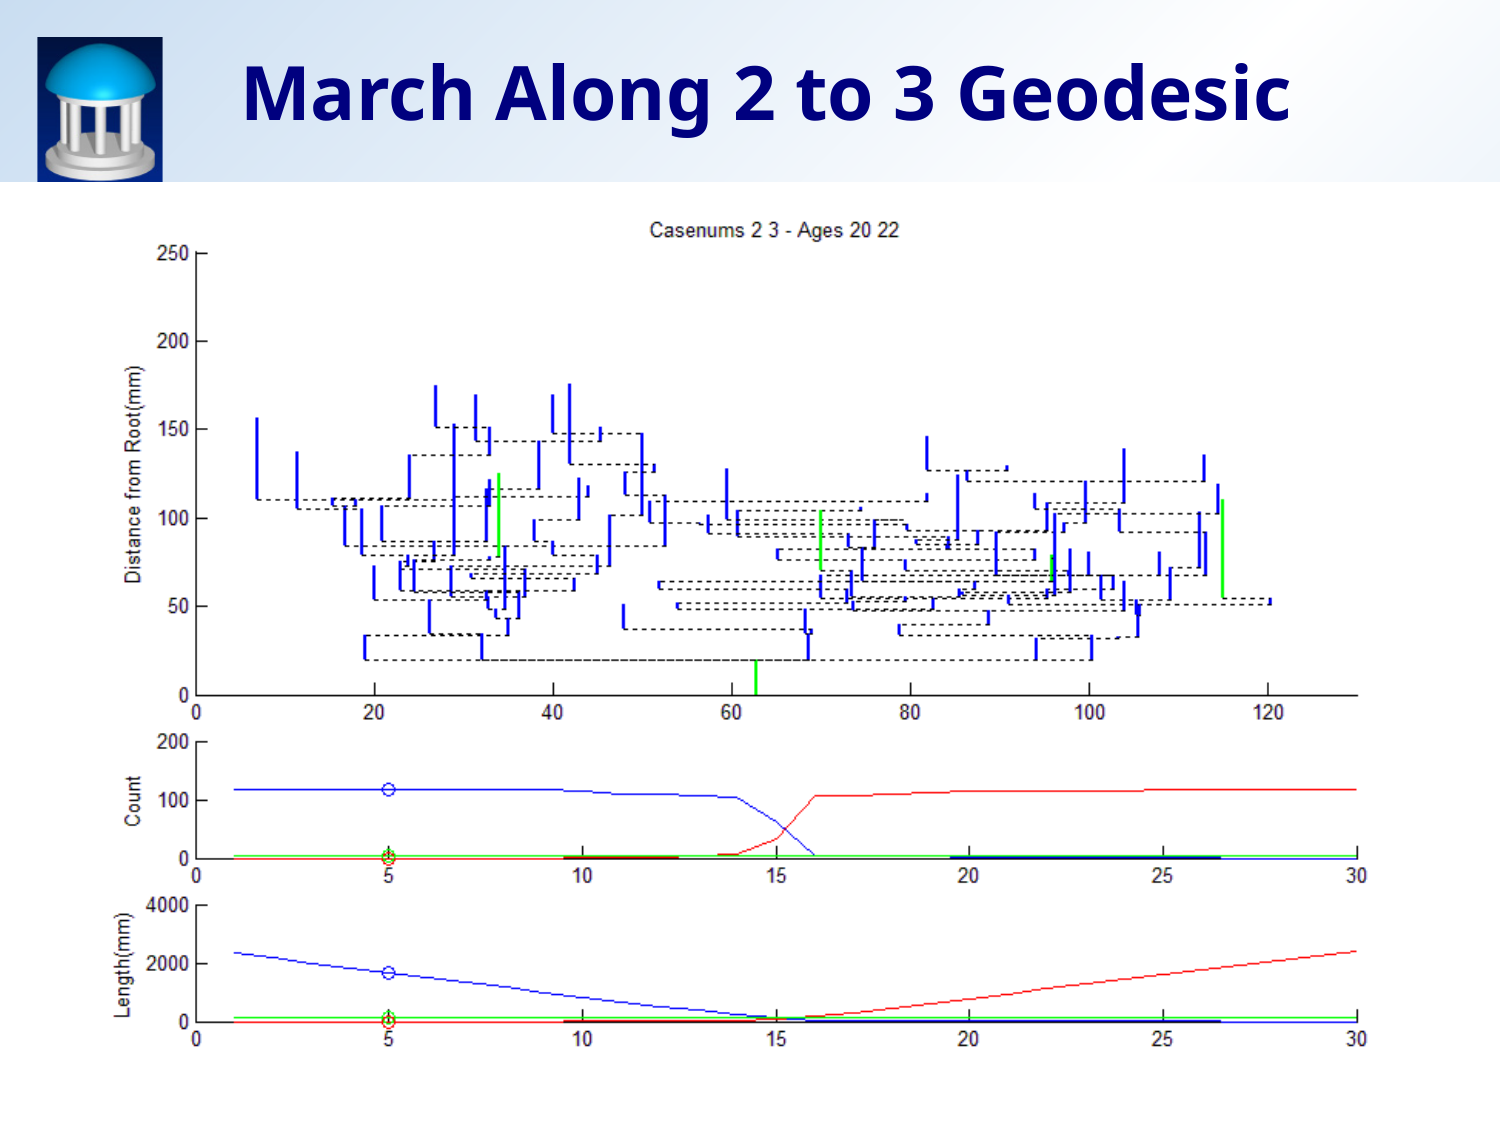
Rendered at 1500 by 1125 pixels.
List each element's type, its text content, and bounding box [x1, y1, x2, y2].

title March Along 2 to 3 Geodesic [224, 24, 1438, 156]
picture [0, 182, 1500, 1125]
